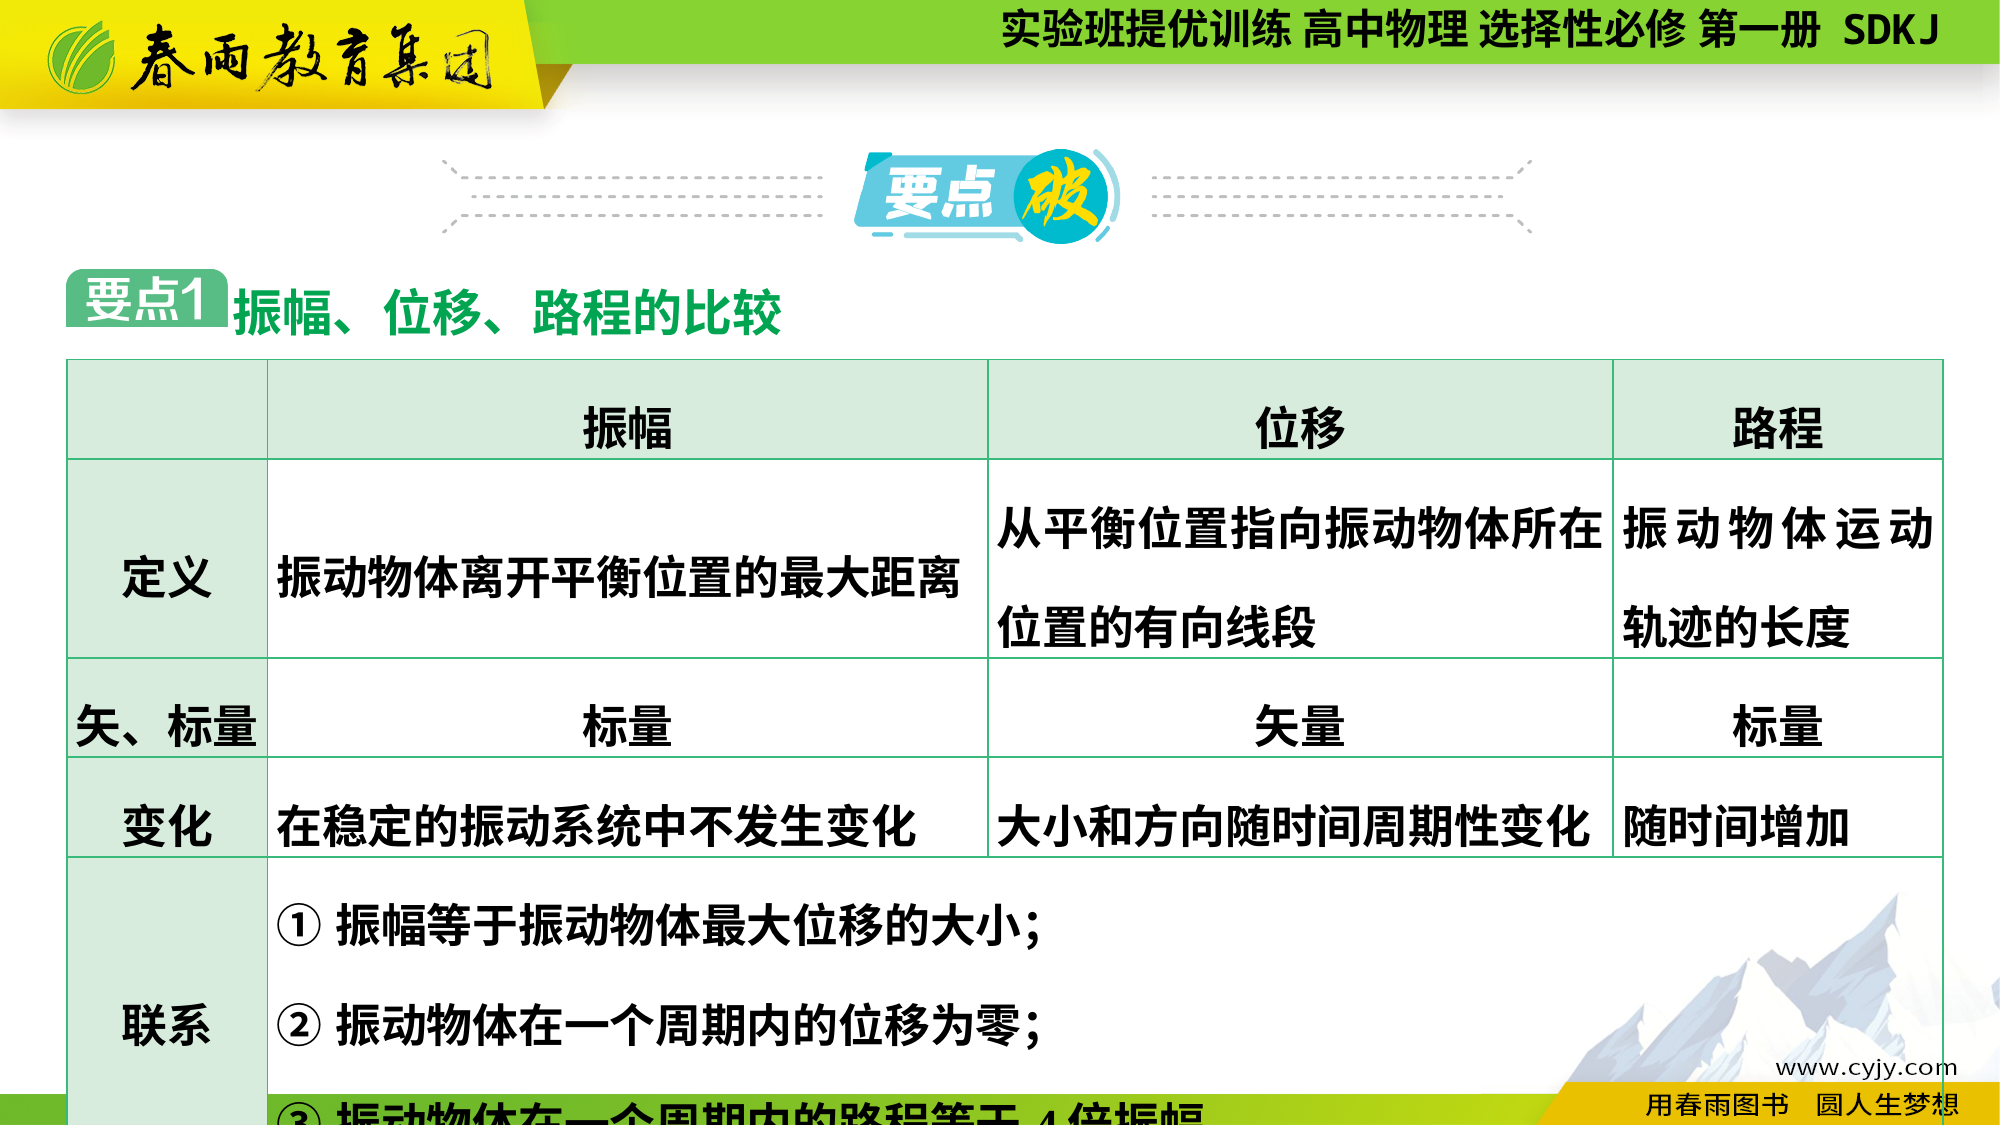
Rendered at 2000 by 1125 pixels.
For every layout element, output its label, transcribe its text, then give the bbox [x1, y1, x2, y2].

table_cell 标量 [268, 659, 987, 756]
table_cell 联系 [68, 858, 267, 1125]
list 振幅、位移、路程的比较 [59, 243, 1944, 339]
table_cell 振动物体运动轨迹的长度 [1614, 460, 1942, 657]
table_header 路程 [1614, 360, 1942, 458]
table_cell 大小和方向随时间周期性变化 [989, 758, 1612, 856]
table_header [68, 360, 267, 458]
table_cell 标量 [1614, 659, 1942, 756]
table_cell 从平衡位置指向振动物体所在位置的有向线段 [989, 460, 1612, 657]
table_cell 随时间增加 [1614, 758, 1942, 856]
table_cell ①振幅等于振动物体最大位移的大小； ②振动物体在一个周期内的位移为零； ③振动物体在一个周期内的路程等于4倍振幅 [268, 858, 1942, 1125]
table_cell 矢量 [989, 659, 1612, 756]
table_cell 振动物体离开平衡位置的最大距离 [268, 460, 987, 657]
table_cell 变化 [68, 758, 267, 856]
table_header 振幅 [268, 360, 987, 458]
table_cell 矢、标量 [68, 659, 267, 756]
picture [0, 0, 2000, 1125]
table_header 位移 [989, 360, 1612, 458]
table_cell 在稳定的振动系统中不发生变化 [268, 758, 987, 856]
table_cell 定义 [68, 460, 267, 657]
